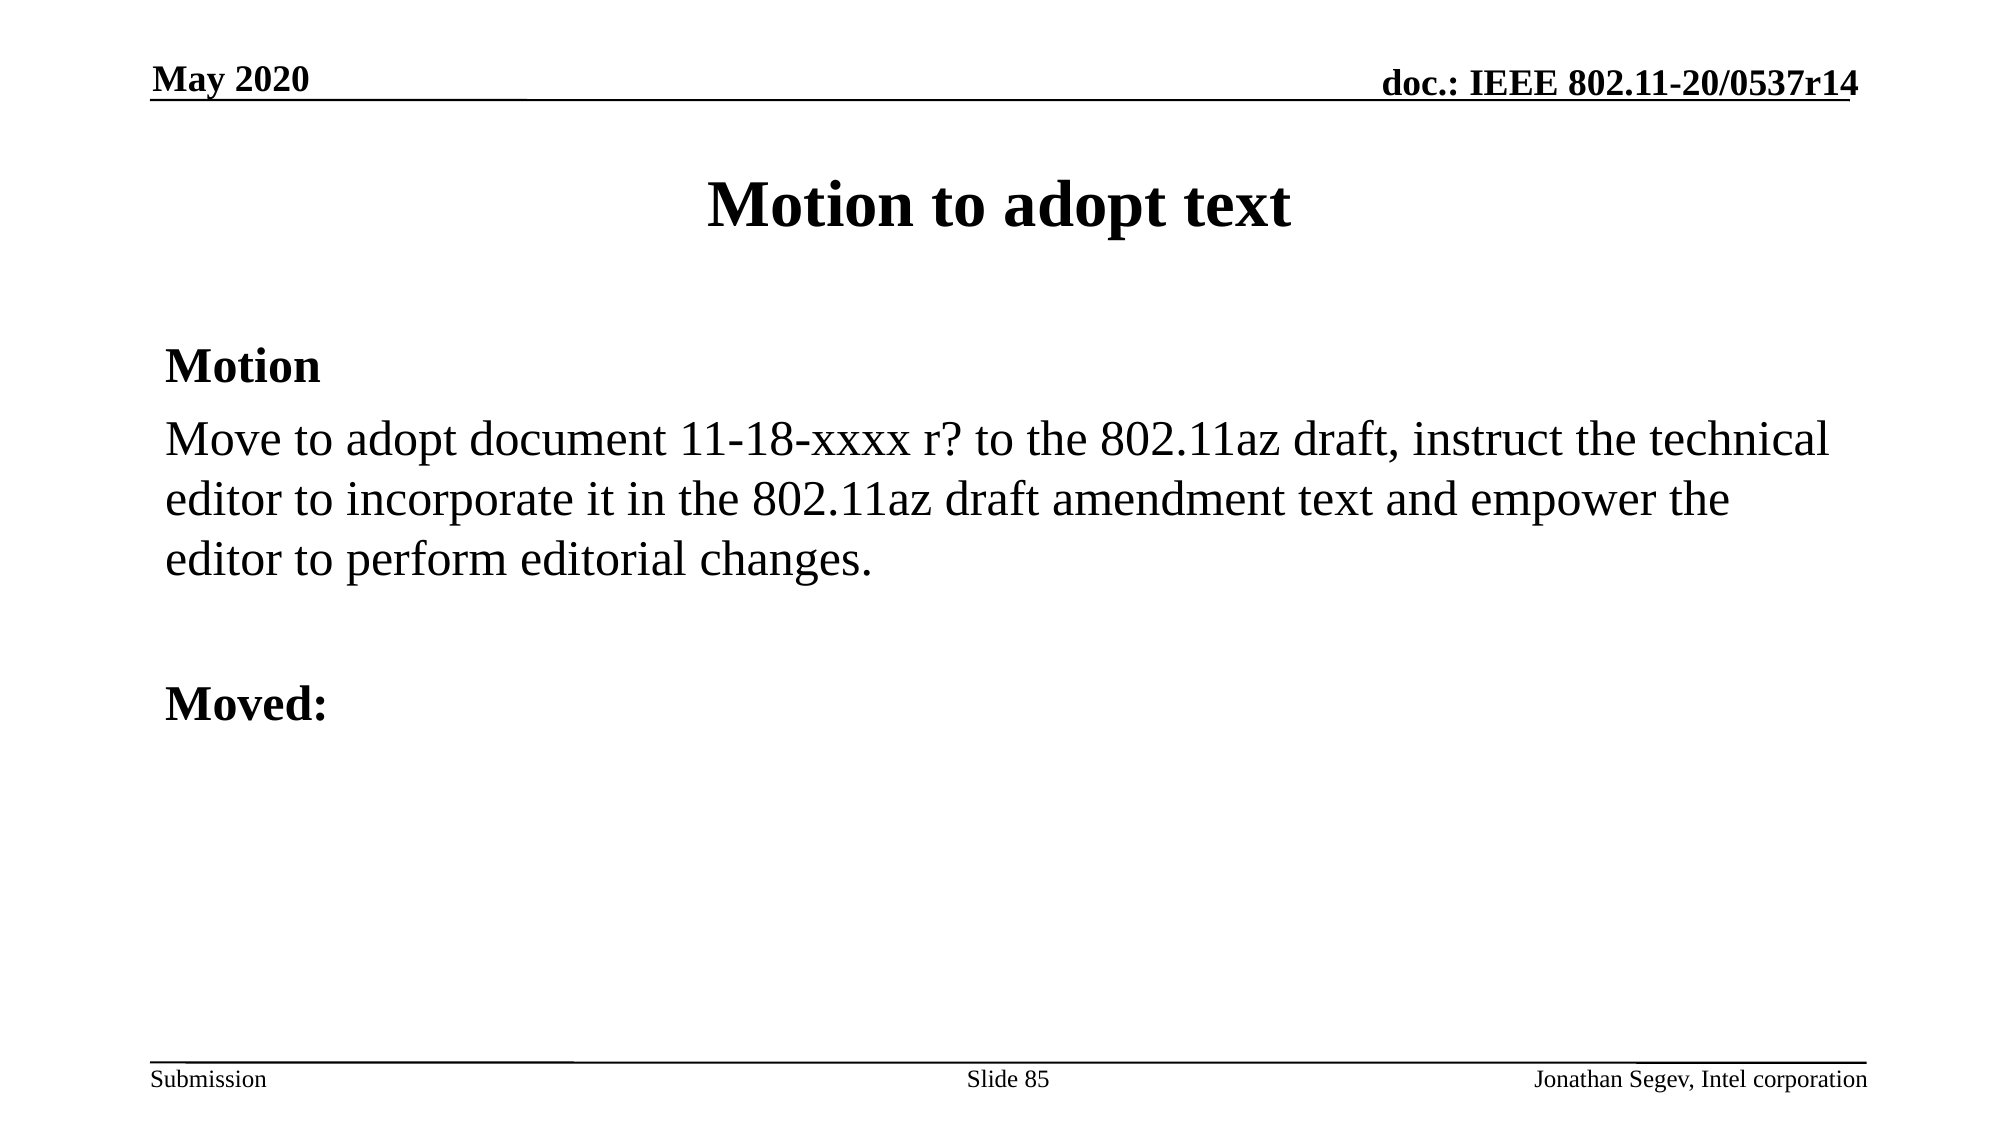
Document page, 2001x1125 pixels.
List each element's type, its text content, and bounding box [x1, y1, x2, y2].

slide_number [152, 54, 563, 100]
slide_number Slide 85 [950, 1061, 1067, 1123]
footer Jonathan Segev, Intel corporation [1171, 1061, 1869, 1093]
title Motion to adopt text [149, 112, 1850, 288]
list Motion Move to adopt document 11-18-xxxx r? to the 802.11az draft, instruct the technical editor to incorporate it in the 802.11az draft amendment text and empower the editor to perform editorial changes. Moved: [149, 324, 1850, 1000]
